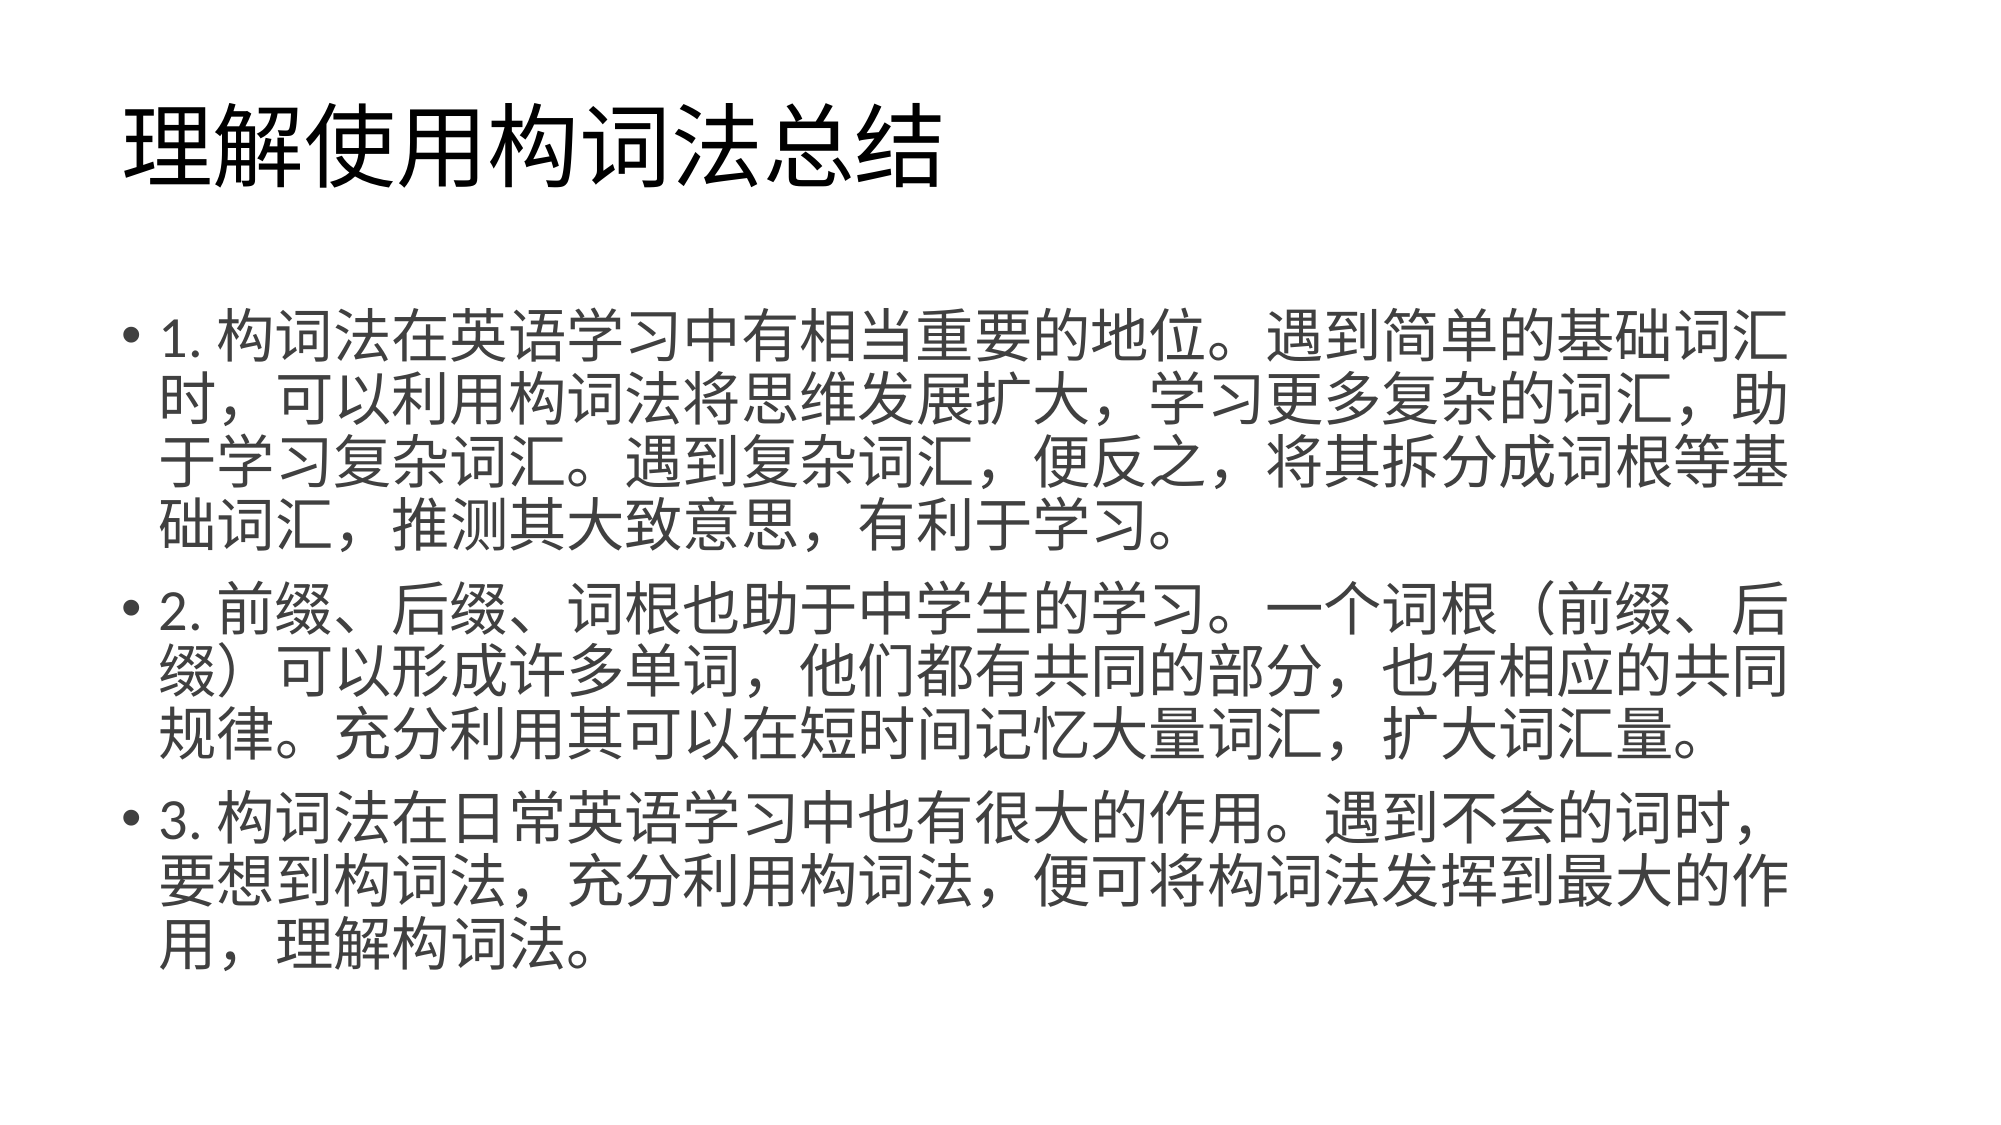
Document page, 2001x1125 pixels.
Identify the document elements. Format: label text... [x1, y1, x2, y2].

title 理解使用构词法总结 [106, 42, 1832, 260]
list 1.构词法在英语学习中有相当重要的地位。遇到简单的基础词汇时，可以利用构词法将思维发展扩大，学习更多复杂的词汇，助于学习复杂词汇。遇到复杂词汇，便反之，将其拆分成词根等基础词汇，推测其大致意思，有利于学习。 2.前缀、后缀、词根也助于中学生的学习。一个词根（前缀、后缀）可以形成许多单词，他们都有共同的部分，也有相应的共同规律。充分利用其可以在短时间记忆大量词汇，扩大词汇量。 3.构词法在日常英语学习中也有很大的作用。遇到不会的词时，要想到构词法，充分利用构词法，便可将构词法发挥到最大的作用，理解构词法。 [106, 299, 1832, 1014]
